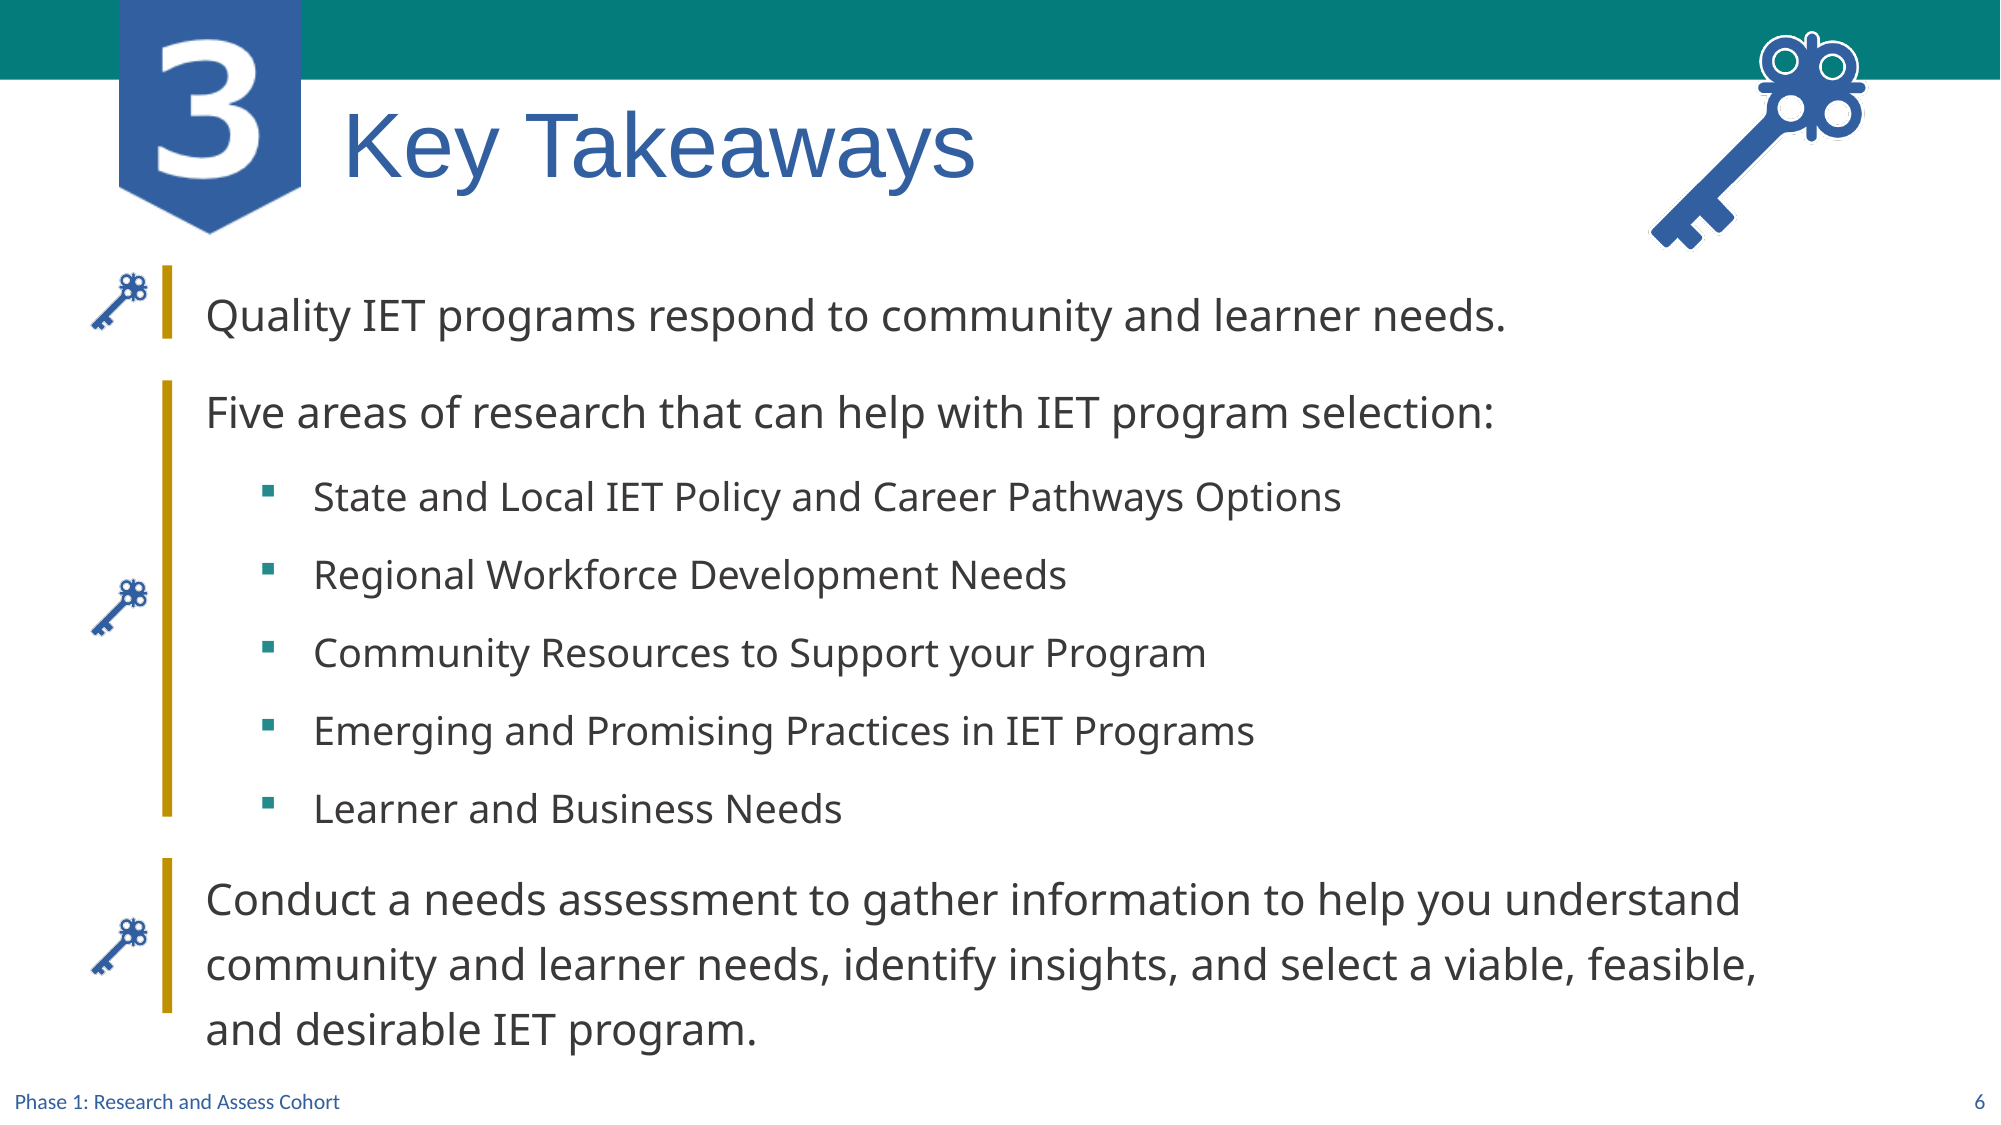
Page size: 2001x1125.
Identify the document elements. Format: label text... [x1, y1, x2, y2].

picture [1631, 14, 1887, 269]
slide_number 6 [1550, 1074, 2000, 1122]
text_box Phase 1: Research and Assess Cohort [0, 1074, 675, 1122]
text_box Quality IET programs respond to community and learner needs. Five areas of research that can help with IET program selection: State and Local IET Policy and Career Pathways Options Regional Workforce Development Needs Community Resources to Support your Program Emerging and Promising Practices in IET Programs Learner and Business Needs Conduct a needs assessment to gather information to help you understand community and learner needs, identify insights, and select a viable, feasible, and desirable IET program. [137, 266, 1812, 1068]
picture [119, 0, 301, 244]
picture [86, 574, 153, 641]
title Key Takeaways [327, 96, 1361, 266]
picture [86, 268, 153, 335]
picture [86, 913, 153, 980]
